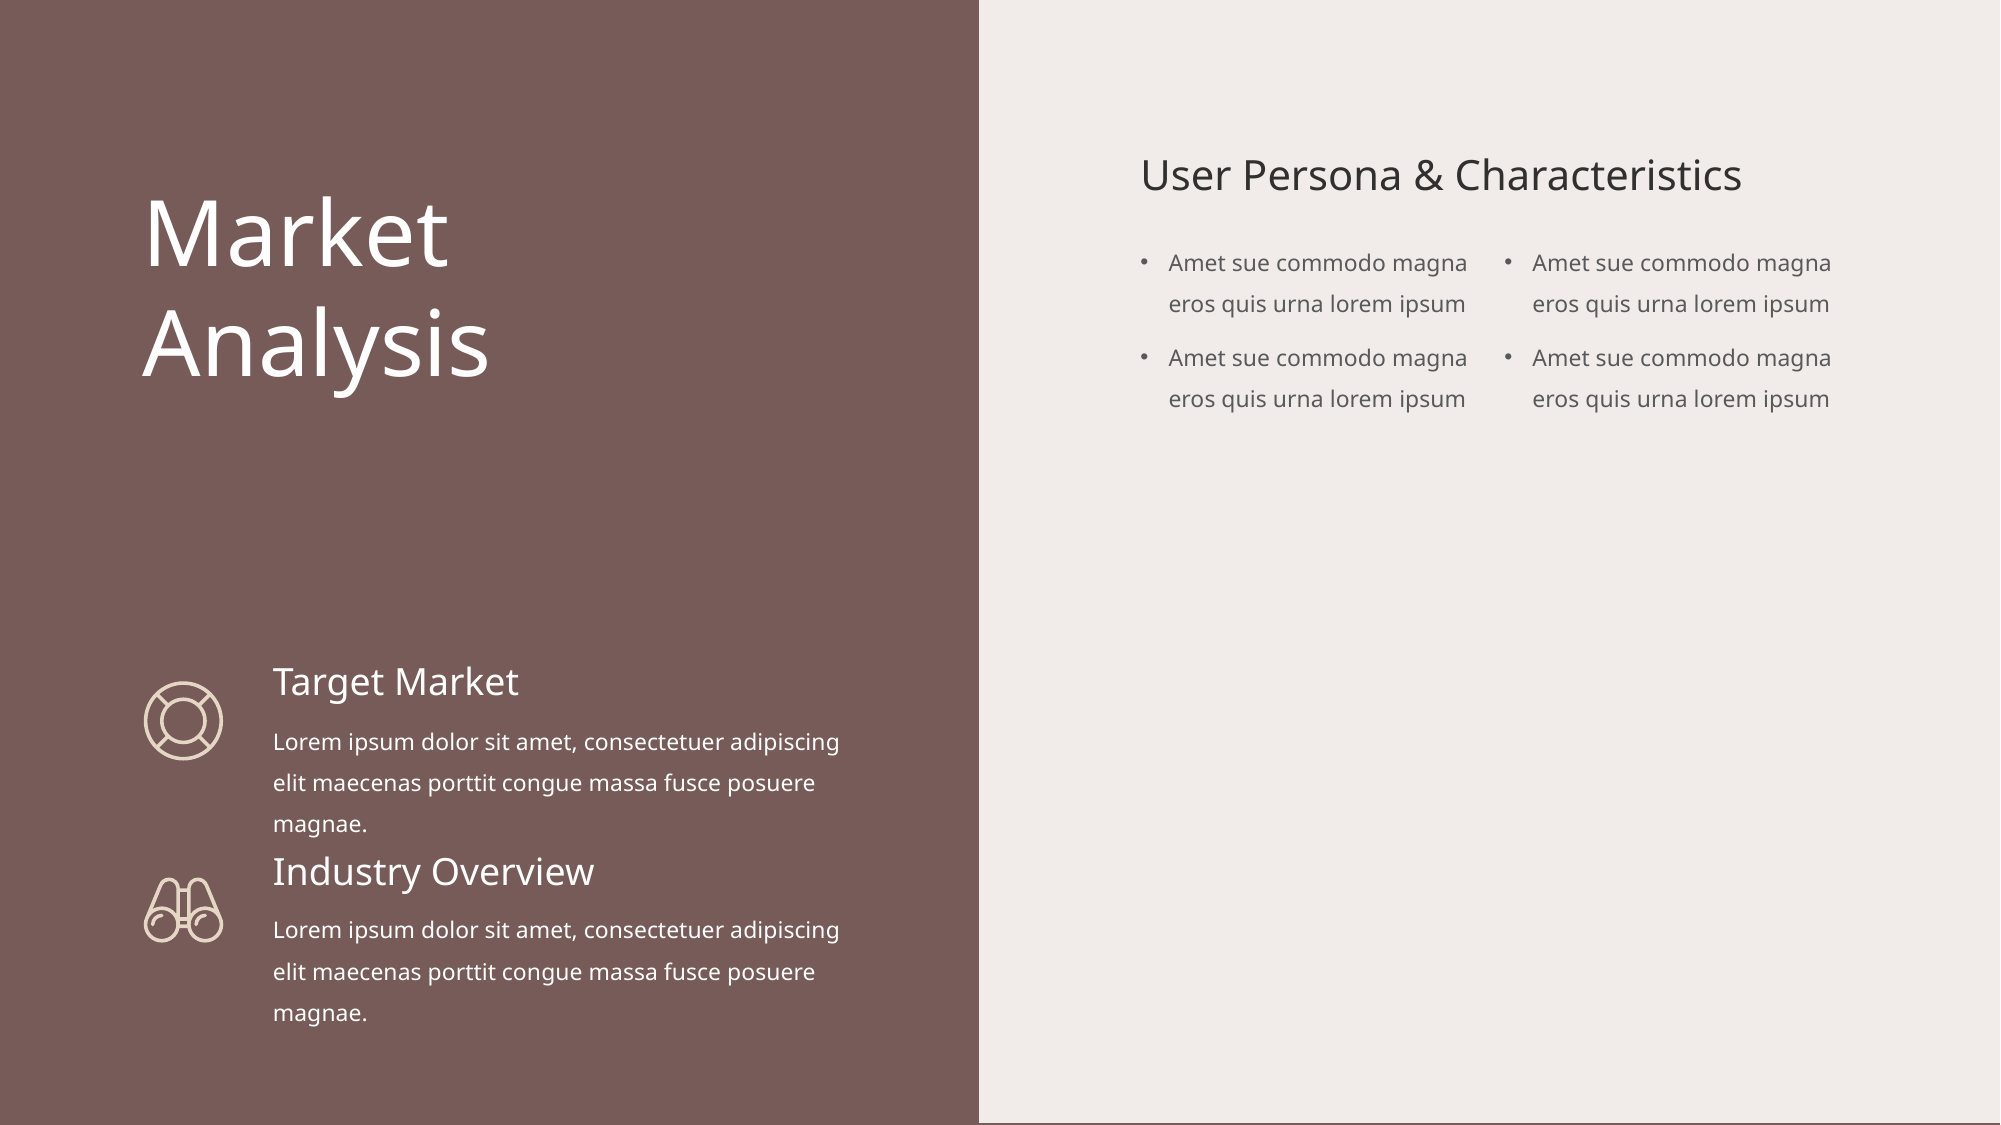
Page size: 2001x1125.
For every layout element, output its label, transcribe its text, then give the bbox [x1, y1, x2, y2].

text_box Amet sue commodo magna eros quis urna lorem ipsum Amet sue commodo magna eros quis urna lorem ipsum [1489, 227, 1854, 419]
text_box User Persona & Characteristics [1125, 131, 1827, 207]
text_box [143, 681, 224, 761]
text_box [143, 877, 224, 943]
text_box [258, 641, 866, 800]
text_box Amet sue commodo magna eros quis urna lorem ipsum Amet sue commodo magna eros quis urna lorem ipsum [1125, 227, 1489, 419]
picture [553, 0, 2000, 1125]
text_box Market Analysis [128, 167, 553, 403]
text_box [258, 831, 866, 989]
